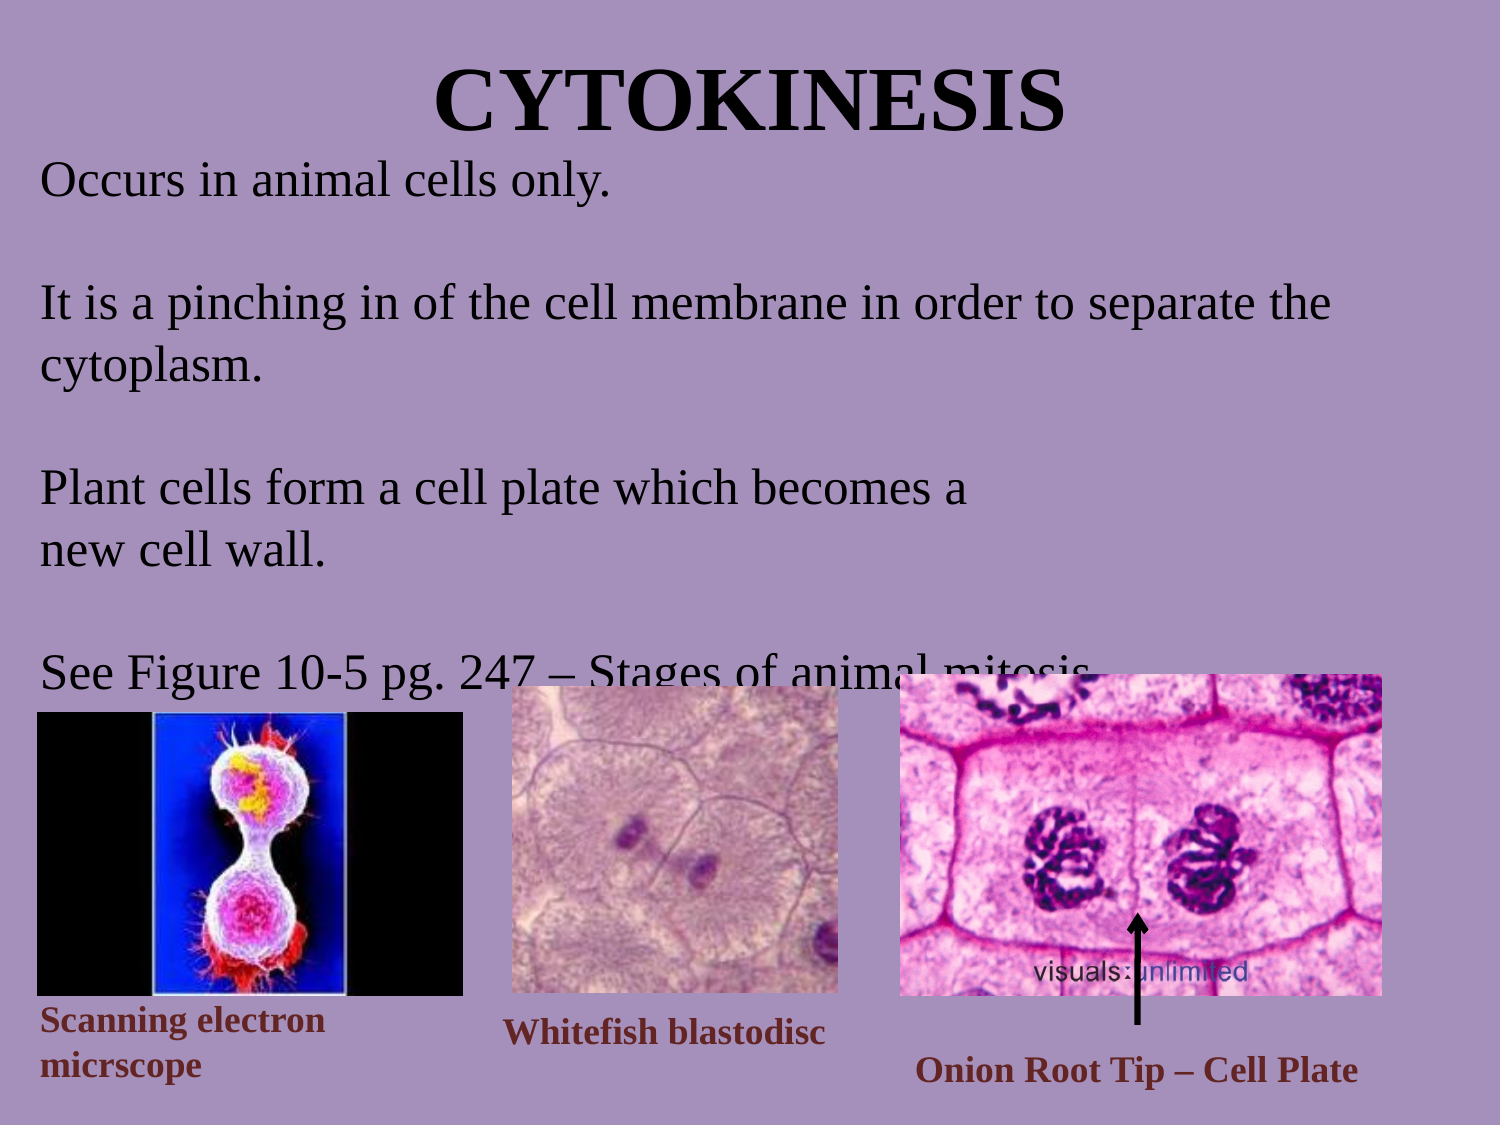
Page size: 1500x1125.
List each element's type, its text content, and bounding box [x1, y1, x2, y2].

text_box Scanning electron micrscope [24, 987, 500, 1093]
title CYTOKINESIS [75, 0, 1425, 137]
text_box Onion Root Tip – Cell Plate [900, 1037, 1375, 1098]
list Occurs in animal cells only. It is a pinching in of the cell membrane in order to separate the cytoplasm. Plant cells form a cell plate which becomes a new cell wall. See Figure 10-5 pg. 247 – Stages of animal mitosis. [24, 137, 1463, 713]
picture [512, 685, 838, 993]
picture [899, 674, 1382, 996]
picture [37, 712, 463, 996]
text_box Whitefish blastodisc [487, 999, 963, 1060]
